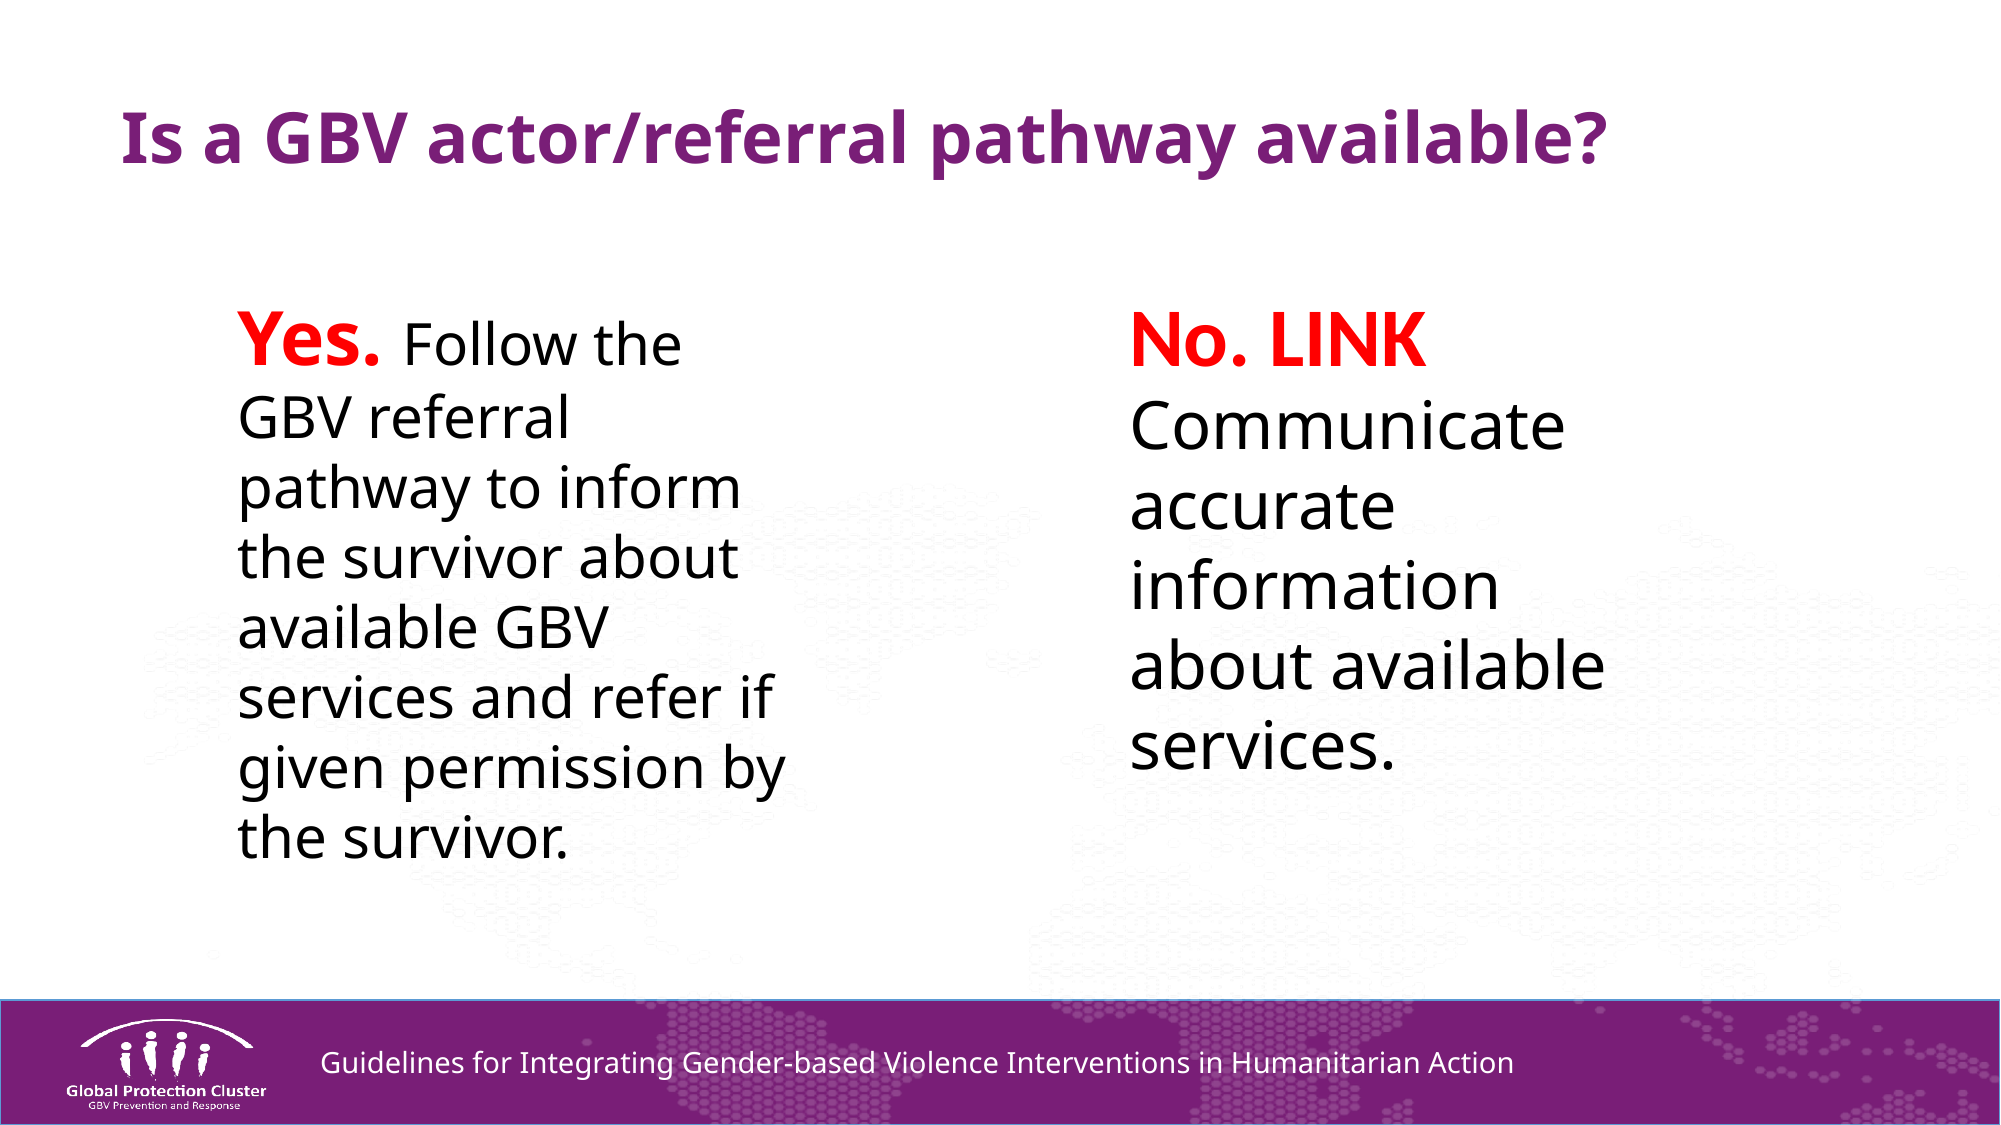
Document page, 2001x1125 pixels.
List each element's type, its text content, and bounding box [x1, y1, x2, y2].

text_box Yes. Follow the GBV referral pathway to inform the survivor about available GBV services and refer if given permission by the survivor. [222, 282, 828, 878]
text_box No. LINK Communicate accurate information about available services. [1114, 275, 1757, 791]
picture [56, 254, 2001, 1125]
title Is a GBV actor/referral pathway available? [106, 94, 1784, 228]
